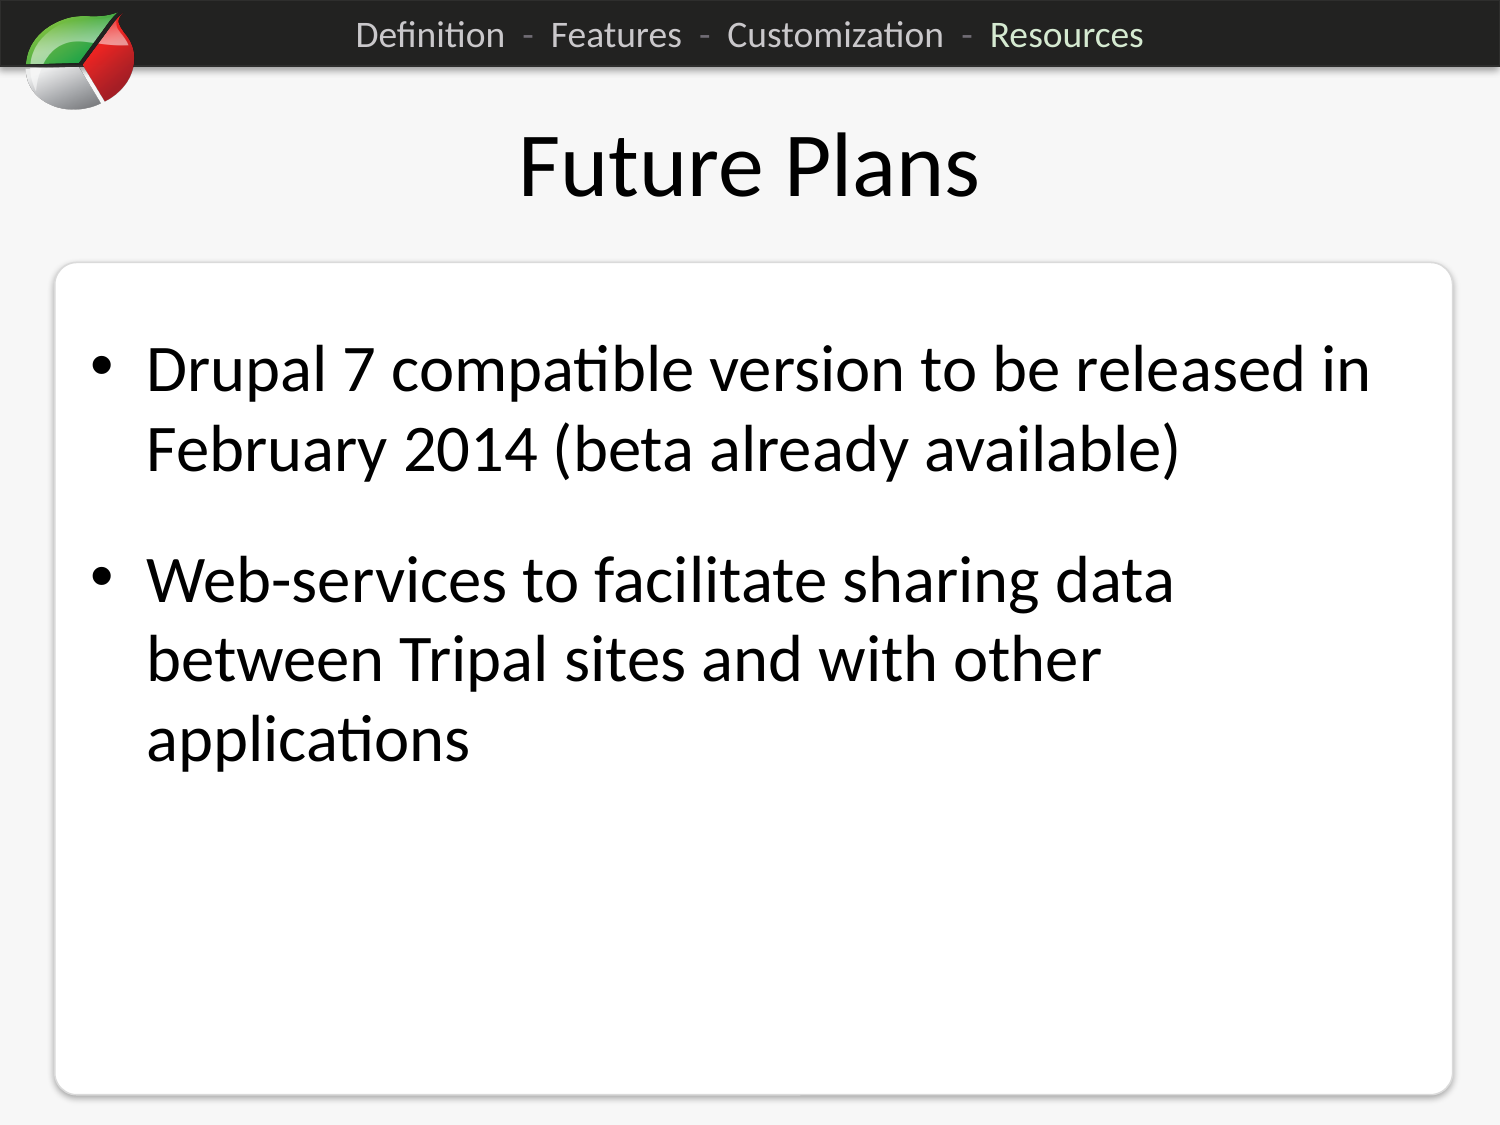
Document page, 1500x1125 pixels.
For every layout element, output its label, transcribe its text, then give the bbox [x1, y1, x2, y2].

text_box Definition - Features - Customization - Resources [0, 0, 1500, 67]
picture [24, 6, 138, 112]
text_box [53, 261, 1454, 1096]
title Future Plans [75, 76, 1425, 254]
list Drupal 7 compatible version to be released in February 2014 (beta already available) Web-services to facilitate sharing data between Tripal sites and with other applications [75, 317, 1425, 1076]
